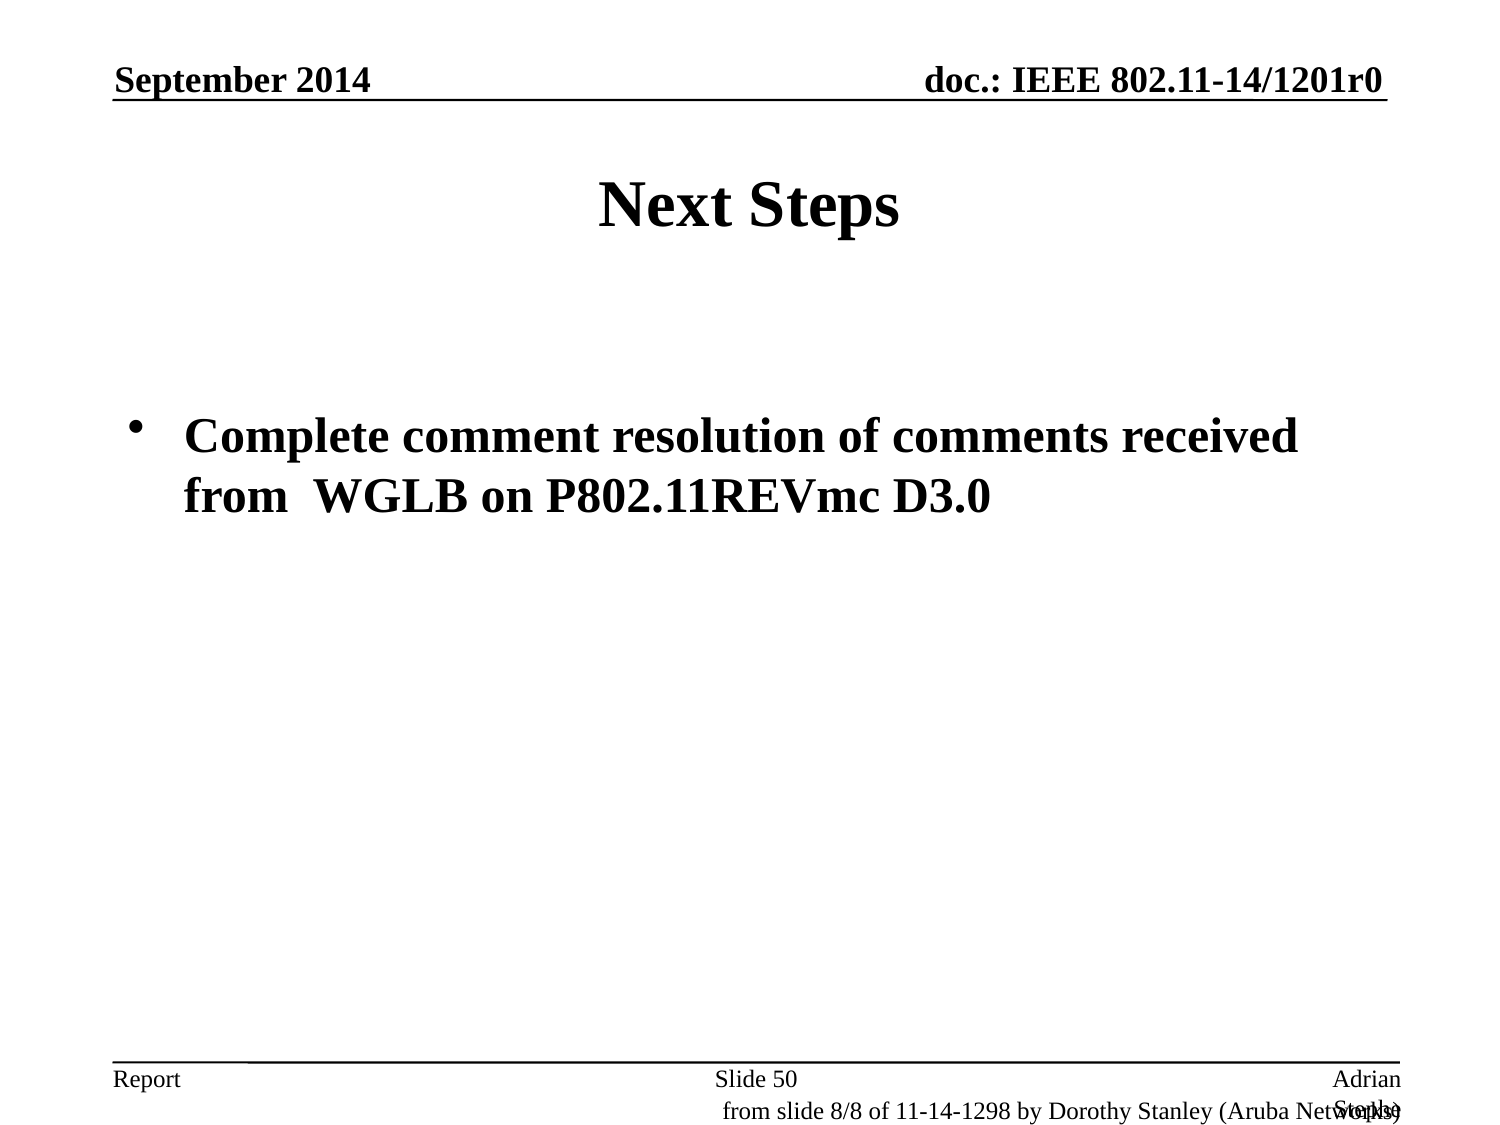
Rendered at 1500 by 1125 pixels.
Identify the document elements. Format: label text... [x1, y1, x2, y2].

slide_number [114, 54, 374, 101]
list Complete comment resolution of comments received from WGLB on P802.11REVmc D3.0 [112, 324, 1388, 1000]
title Next Steps [112, 112, 1388, 288]
slide_number Slide 50 [712, 1061, 800, 1087]
text_box from slide 8/8 of 11-14-1298 by Dorothy Stanley (Aruba Networks) [343, 1087, 1417, 1125]
footer Adrian Stephens, Intel Corporation [1324, 1061, 1402, 1087]
